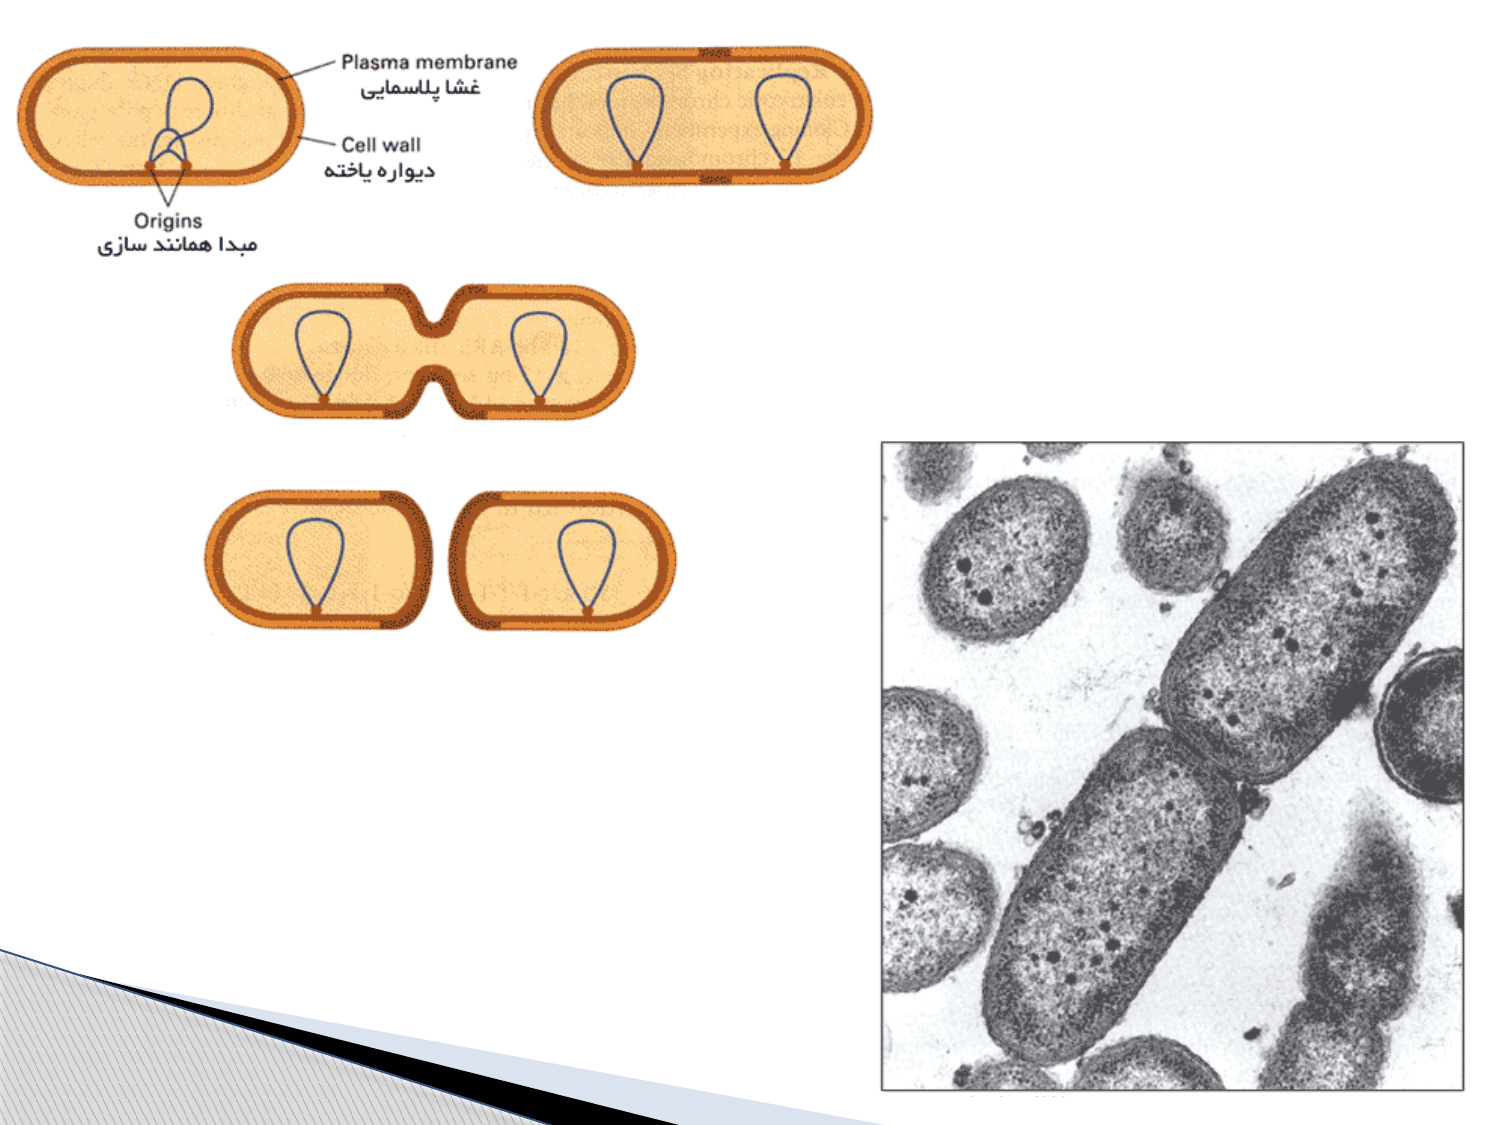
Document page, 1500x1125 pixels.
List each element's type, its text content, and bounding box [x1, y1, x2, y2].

footer www.Prozhe.com [718, 1051, 1105, 1112]
picture [0, 0, 1474, 1096]
